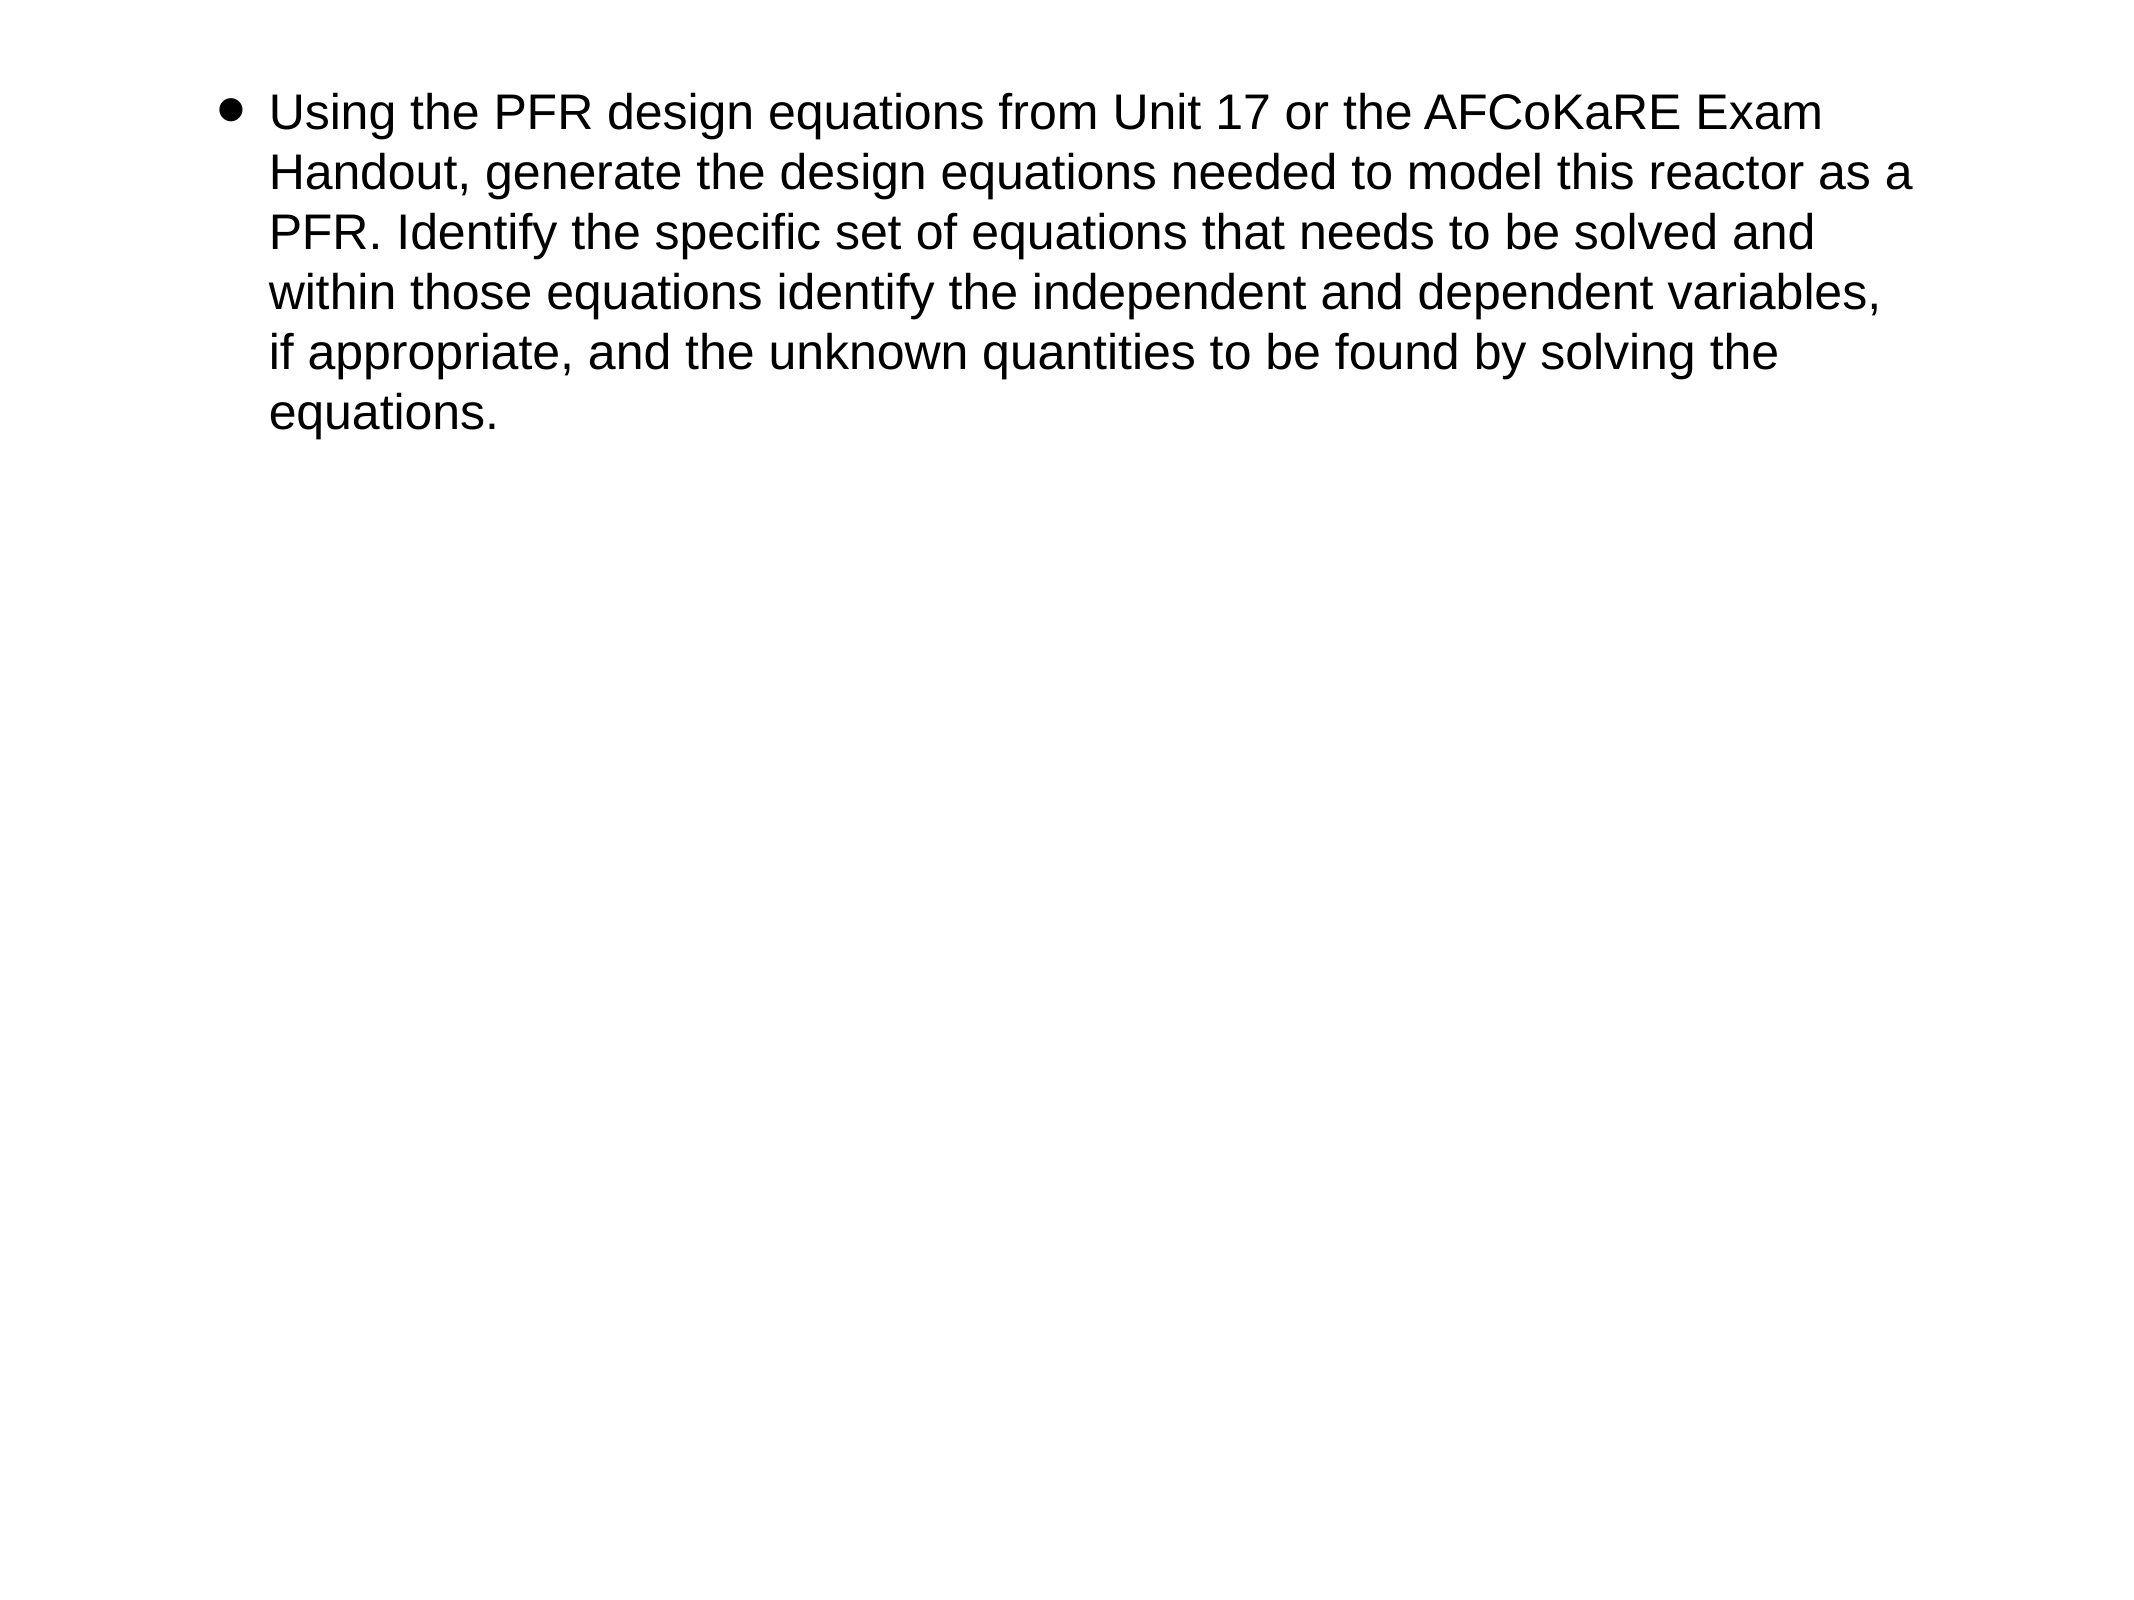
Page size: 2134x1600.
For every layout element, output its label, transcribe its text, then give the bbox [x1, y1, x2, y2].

list Using the PFR design equations from Unit 17 or the AFCoKaRE Exam Handout, generate the design equations needed to model this reactor as a PFR. Identify the specific set of equations that needs to be solved and within those equations identify the independent and dependent variables, if appropriate, and the unknown quantities to be found by solving the equations. [208, 70, 1925, 1478]
